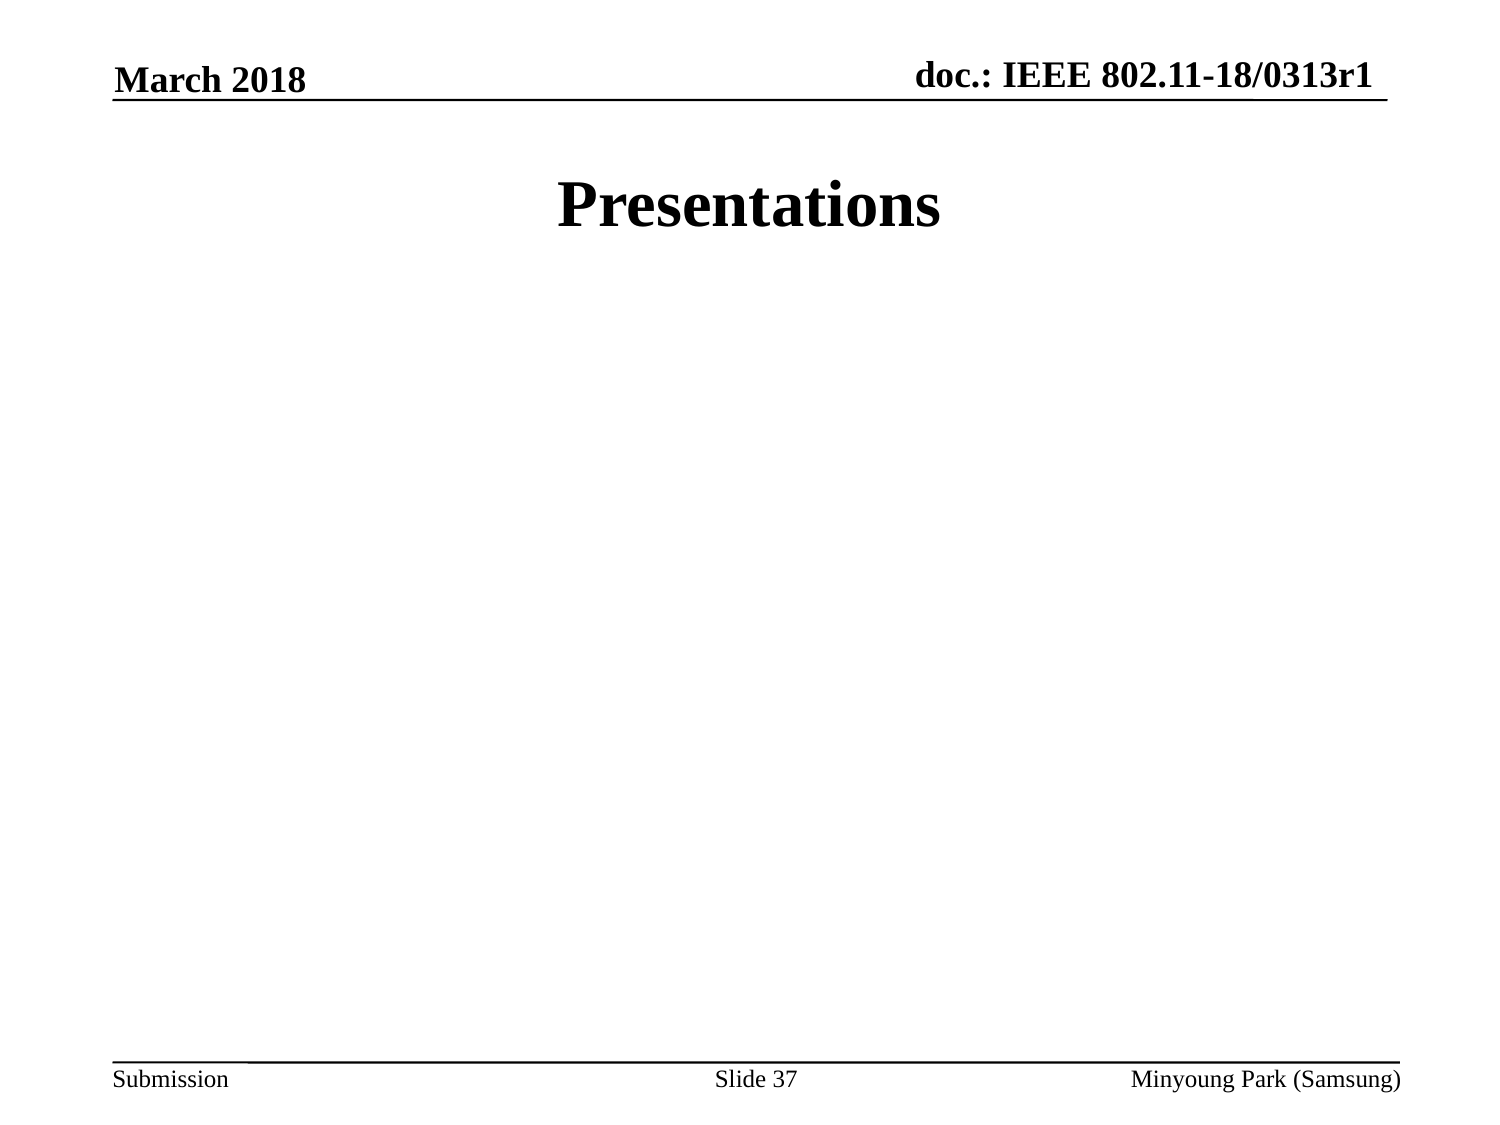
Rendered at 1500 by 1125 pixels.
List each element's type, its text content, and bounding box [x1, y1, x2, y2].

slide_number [114, 54, 335, 101]
footer Minyoung Park (Samsung) [949, 1061, 1402, 1093]
slide_number Slide 37 [712, 1061, 800, 1093]
title Presentations [112, 112, 1388, 288]
